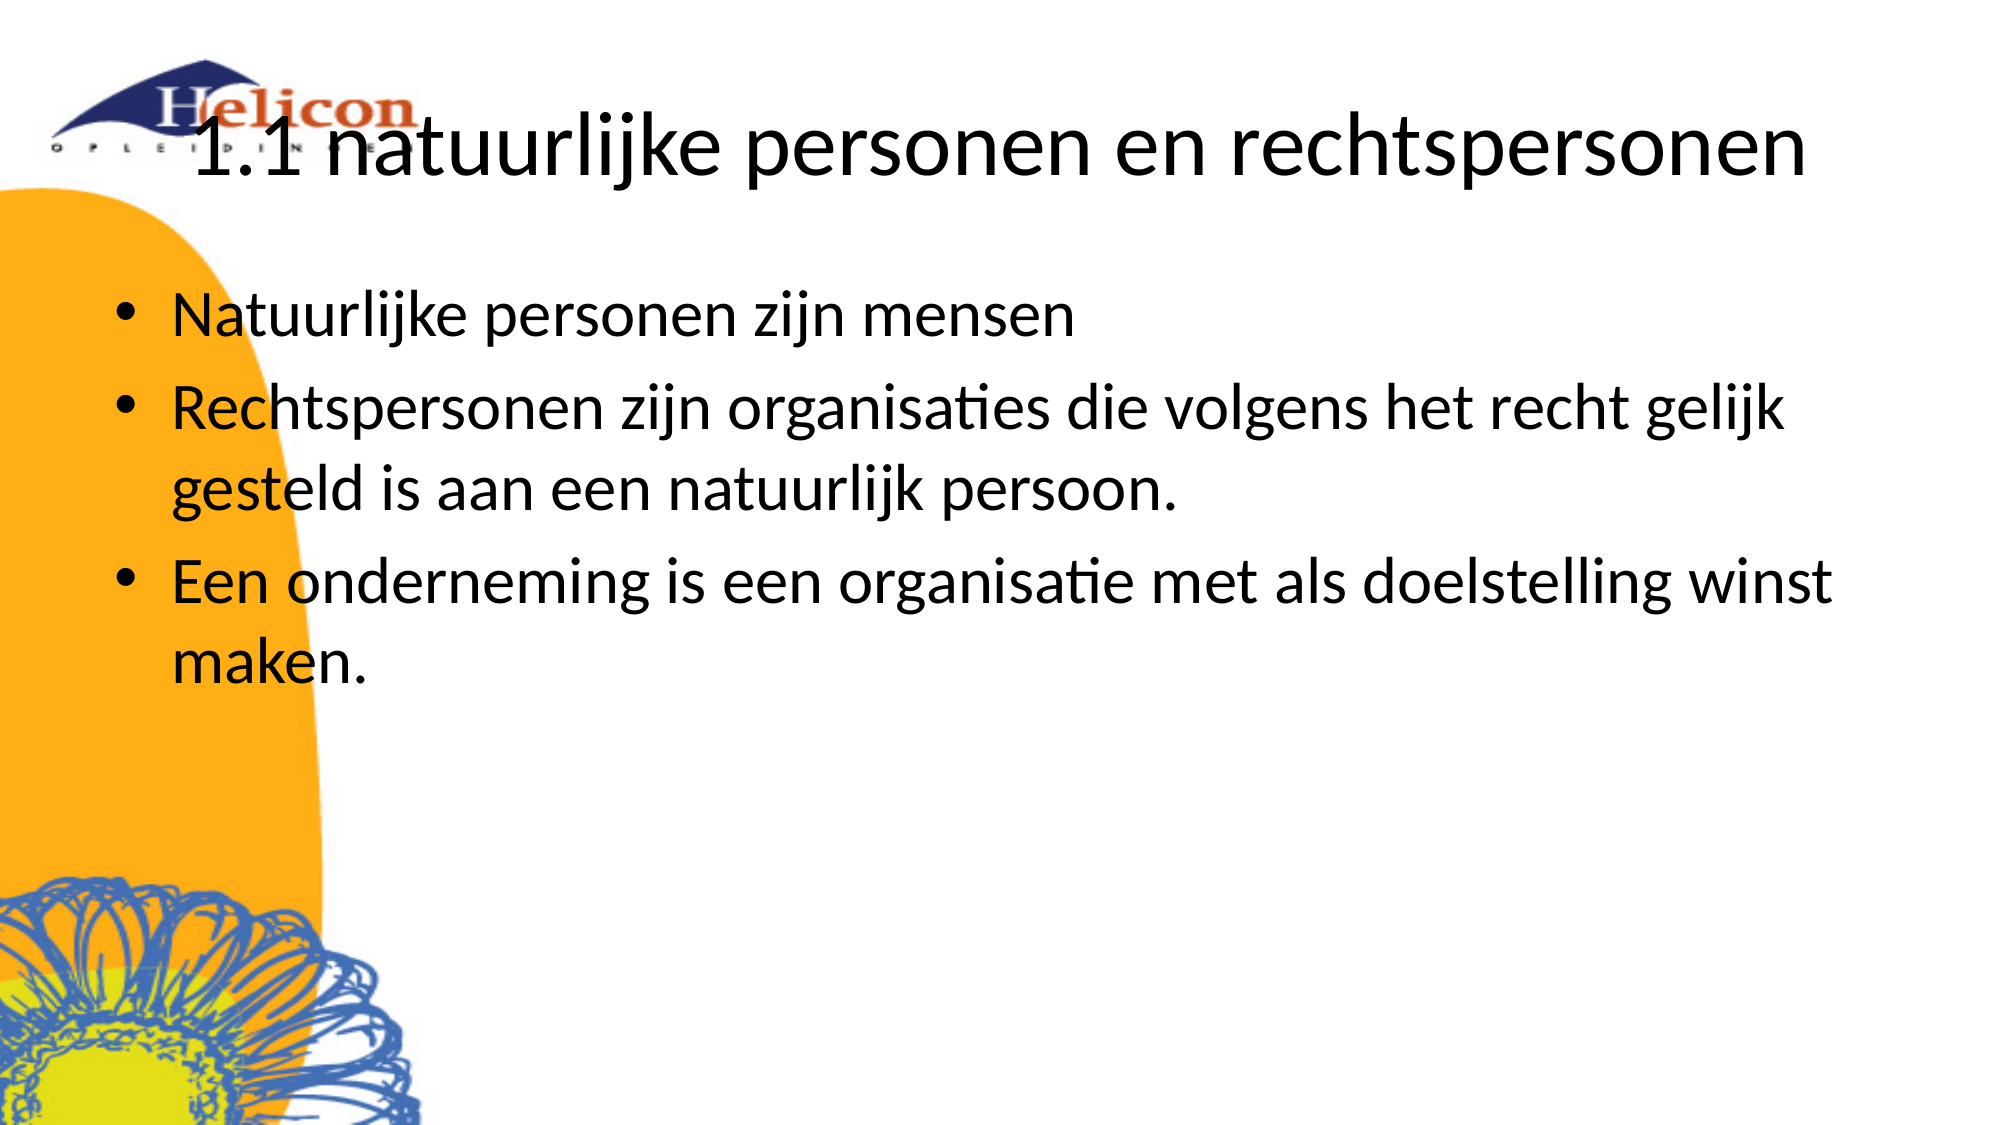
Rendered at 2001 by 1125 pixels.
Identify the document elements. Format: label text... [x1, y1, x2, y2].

list Natuurlijke personen zijn mensen Rechtspersonen zijn organisaties die volgens het recht gelijk gesteld is aan een natuurlijk persoon. Een onderneming is een organisatie met als doelstelling winst maken. [99, 262, 1900, 1005]
title 1.1 natuurlijke personen en rechtspersonen [99, 45, 1900, 233]
picture [0, 0, 2001, 1125]
